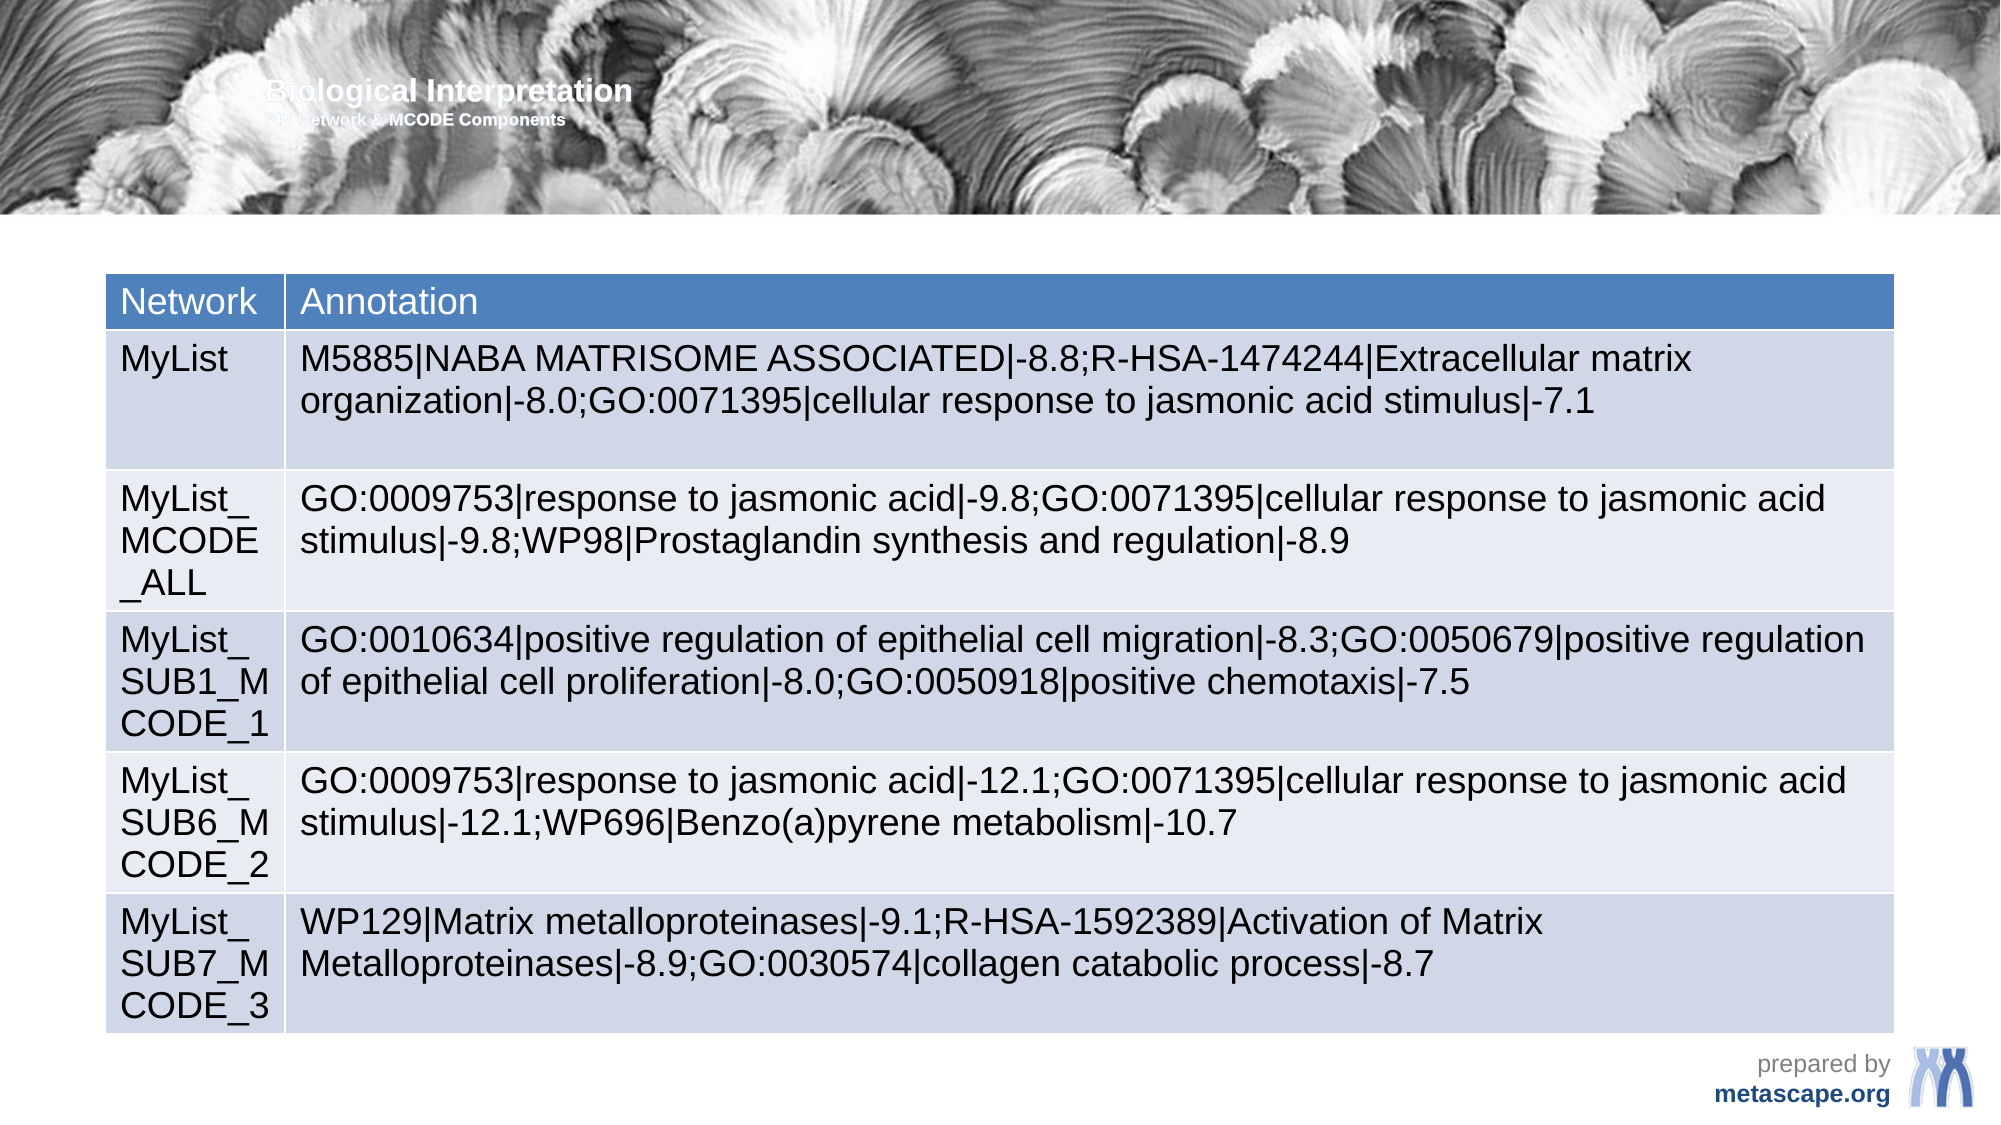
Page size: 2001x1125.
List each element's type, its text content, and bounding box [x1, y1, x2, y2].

table_header Network [106, 274, 284, 329]
table_cell GO:0010634|positive regulation of epithelial cell migration|-8.3;GO:0050679|positive regulation of epithelial cell proliferation|-8.0;GO:0050918|positive chemotaxis|-7.5 [286, 612, 1894, 751]
table_cell MyList_SUB7_MCODE_3 [106, 894, 284, 1033]
table_cell M5885|NABA MATRISOME ASSOCIATED|-8.8;R-HSA-1474244|Extracellular matrix organization|-8.0;GO:0071395|cellular response to jasmonic acid stimulus|-7.1 [286, 331, 1894, 469]
table_cell MyList_MCODE_ALL [106, 471, 284, 610]
table_cell MyList_SUB6_MCODE_2 [106, 753, 284, 892]
picture [0, 0, 2001, 1125]
table_cell GO:0009753|response to jasmonic acid|-9.8;GO:0071395|cellular response to jasmonic acid stimulus|-9.8;WP98|Prostaglandin synthesis and regulation|-8.9 [286, 471, 1894, 610]
table_cell MyList [106, 331, 284, 469]
table_cell WP129|Matrix metalloproteinases|-9.1;R-HSA-1592389|Activation of Matrix Metalloproteinases|-8.9;GO:0030574|collagen catabolic process|-8.7 [286, 894, 1894, 1033]
table_cell GO:0009753|response to jasmonic acid|-12.1;GO:0071395|cellular response to jasmonic acid stimulus|-12.1;WP696|Benzo(a)pyrene metabolism|-10.7 [286, 753, 1894, 892]
title Biological Interpretation PPI Network & MCODE Components [249, 61, 1600, 137]
table_cell MyList_SUB1_MCODE_1 [106, 612, 284, 751]
table_header Annotation [286, 274, 1894, 329]
